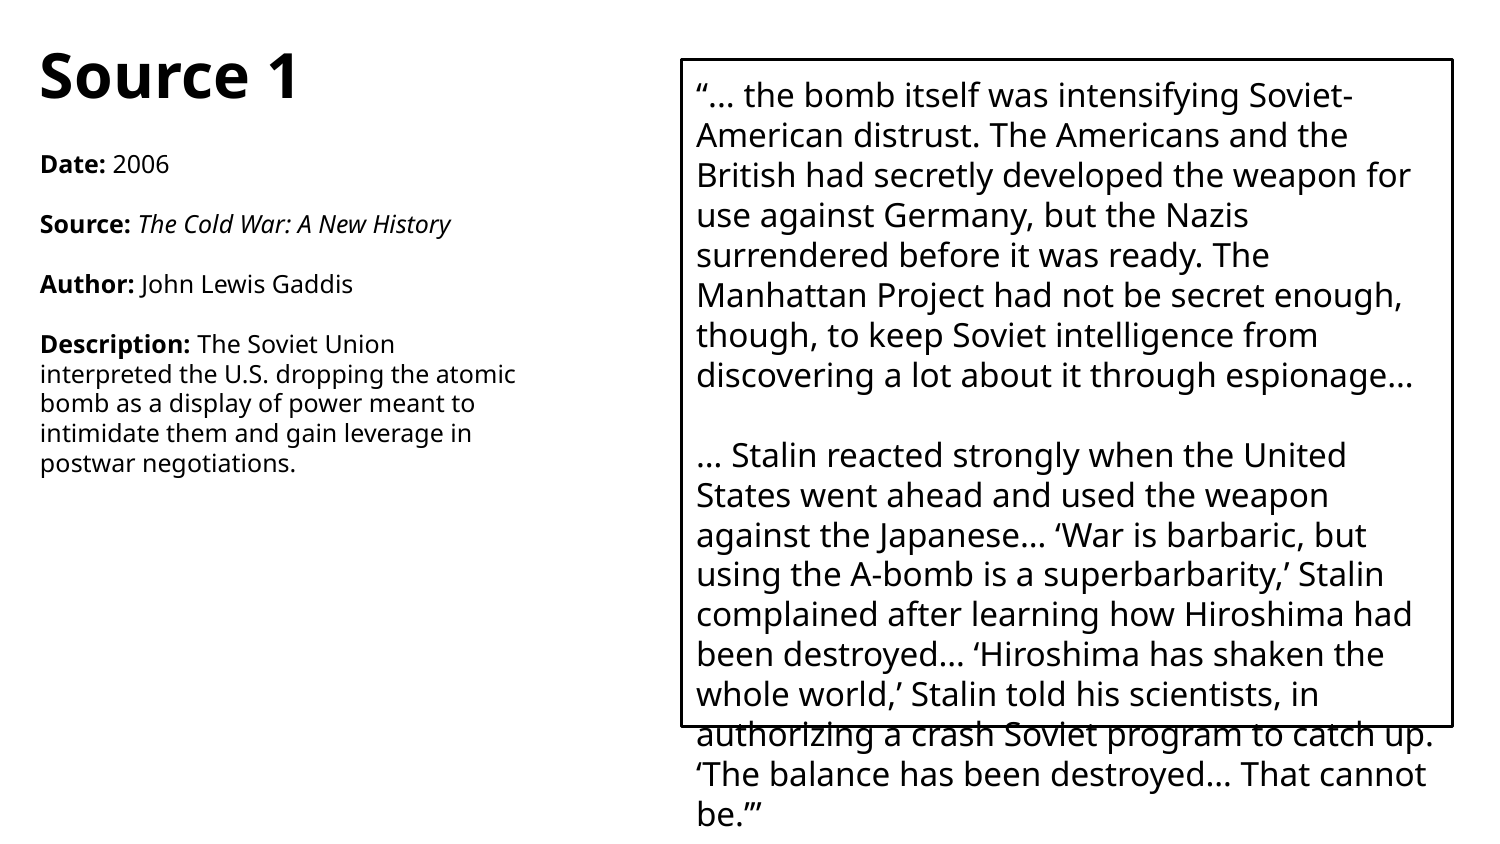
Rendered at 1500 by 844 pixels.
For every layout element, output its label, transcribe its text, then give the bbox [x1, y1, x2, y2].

text_box “... the bomb itself was intensifying Soviet-American distrust. The Americans and the British had secretly developed the weapon for use against Germany, but the Nazis surrendered before it was ready. The Manhattan Project had not be secret enough, though, to keep Soviet intelligence from discovering a lot about it through espionage… … Stalin reacted strongly when the United States went ahead and used the weapon against the Japanese… ‘War is barbaric, but using the A-bomb is a superbarbarity,’ Stalin complained after learning how Hiroshima had been destroyed… ‘Hiroshima has shaken the whole world,’ Stalin told his scientists, in authorizing a crash Soviet program to catch up. ‘The balance has been destroyed… That cannot be.’” [681, 59, 1453, 727]
text_box Source 1 Date: 2006 Source: The Cold War: A New History Author: John Lewis Gaddis Description: The Soviet Union interpreted the U.S. dropping the atomic bomb as a display of power meant to intimidate them and gain leverage in postwar negotiations. [24, 21, 534, 749]
